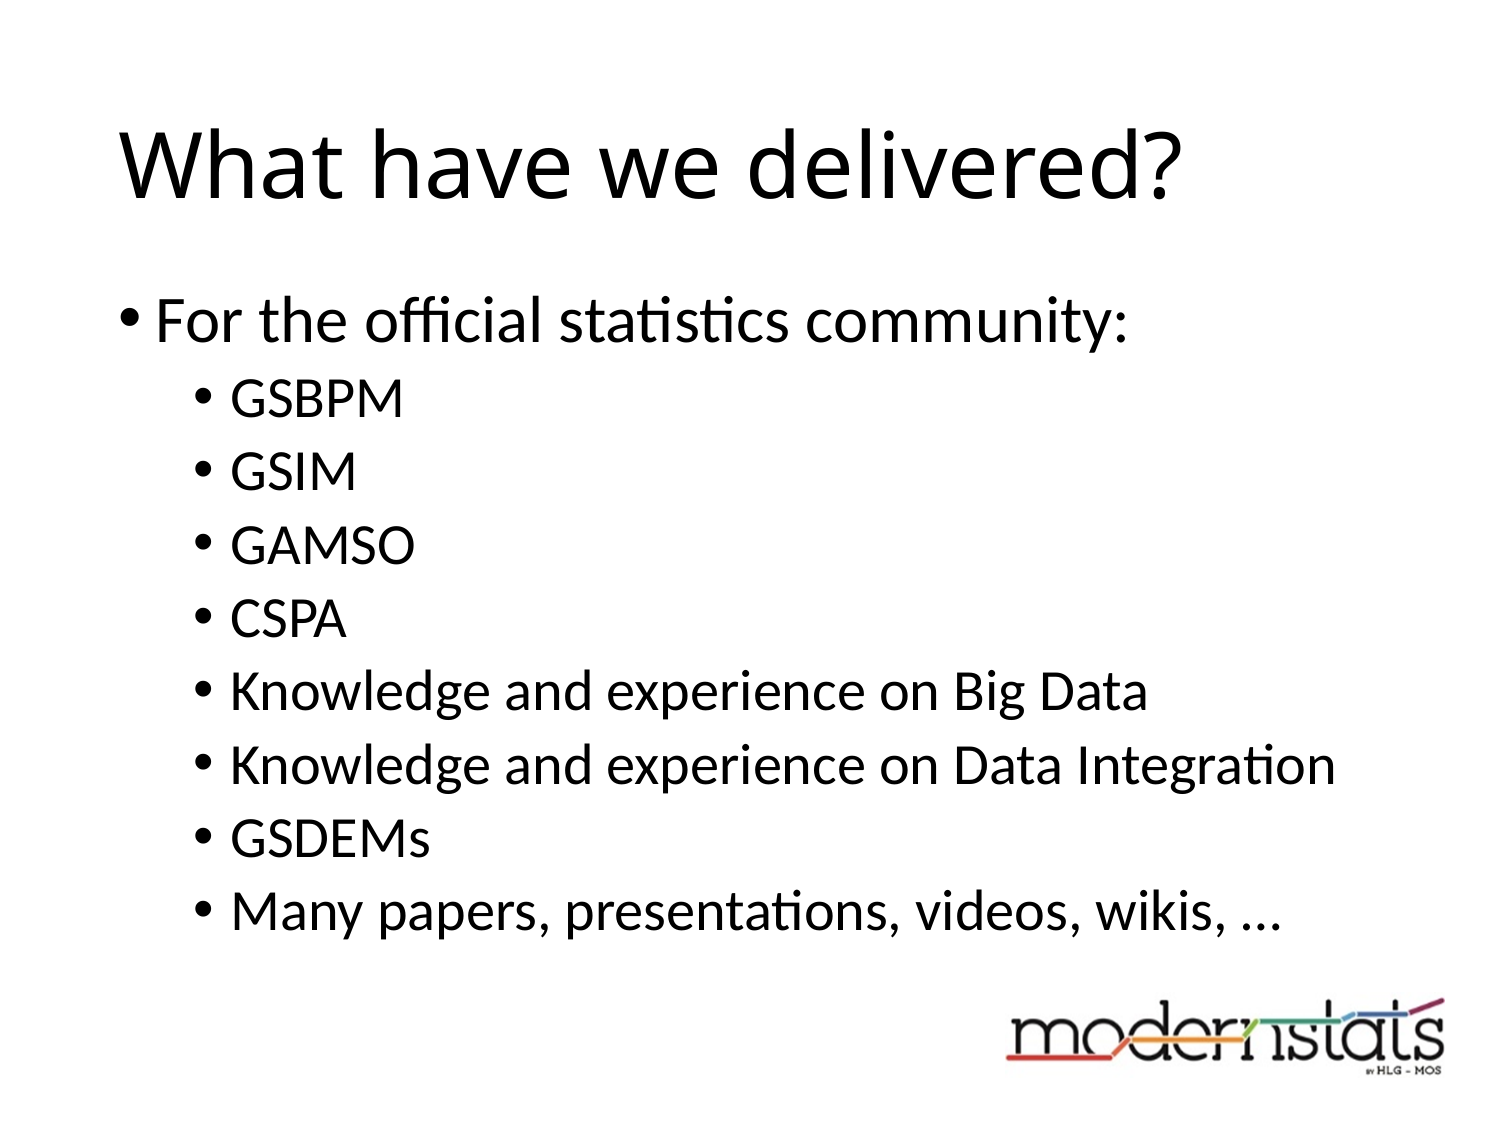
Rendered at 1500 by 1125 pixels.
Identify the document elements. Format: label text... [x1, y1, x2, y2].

list For the official statistics community: GSBPM GSIM GAMSO CSPA Knowledge and experience on Big Data Knowledge and experience on Data Integration GSDEMs Many papers, presentations, videos, wikis, … [103, 277, 1397, 971]
title What have we delivered? [103, 59, 1397, 277]
picture [1005, 992, 1445, 1078]
